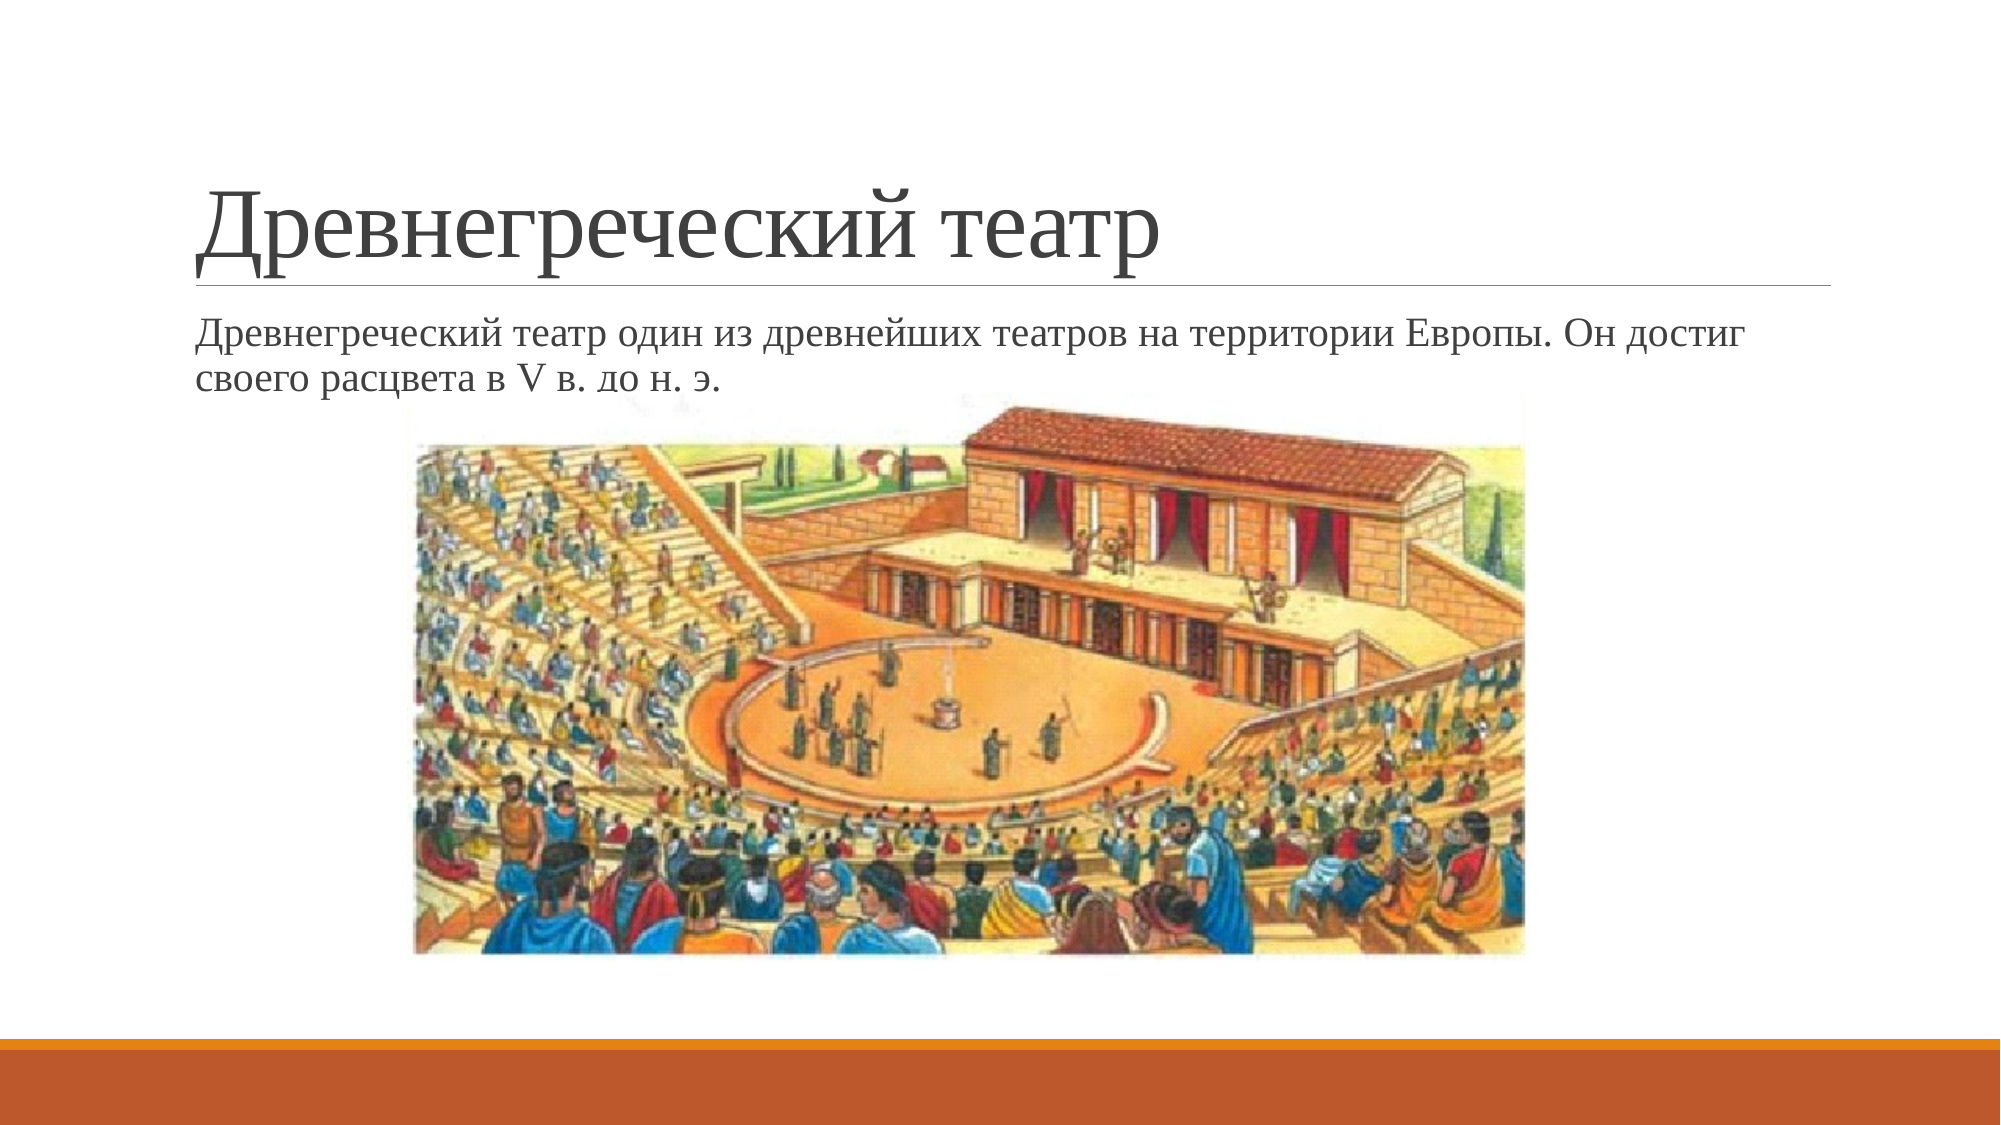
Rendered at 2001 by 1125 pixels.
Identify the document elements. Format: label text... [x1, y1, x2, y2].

picture [407, 391, 1530, 964]
title Древнегреческий театр [180, 47, 1830, 285]
list Древнегреческий театр один из древнейших театров на территории Европы. Он достиг своего расцвета в V в. до н. э. [180, 302, 1830, 963]
